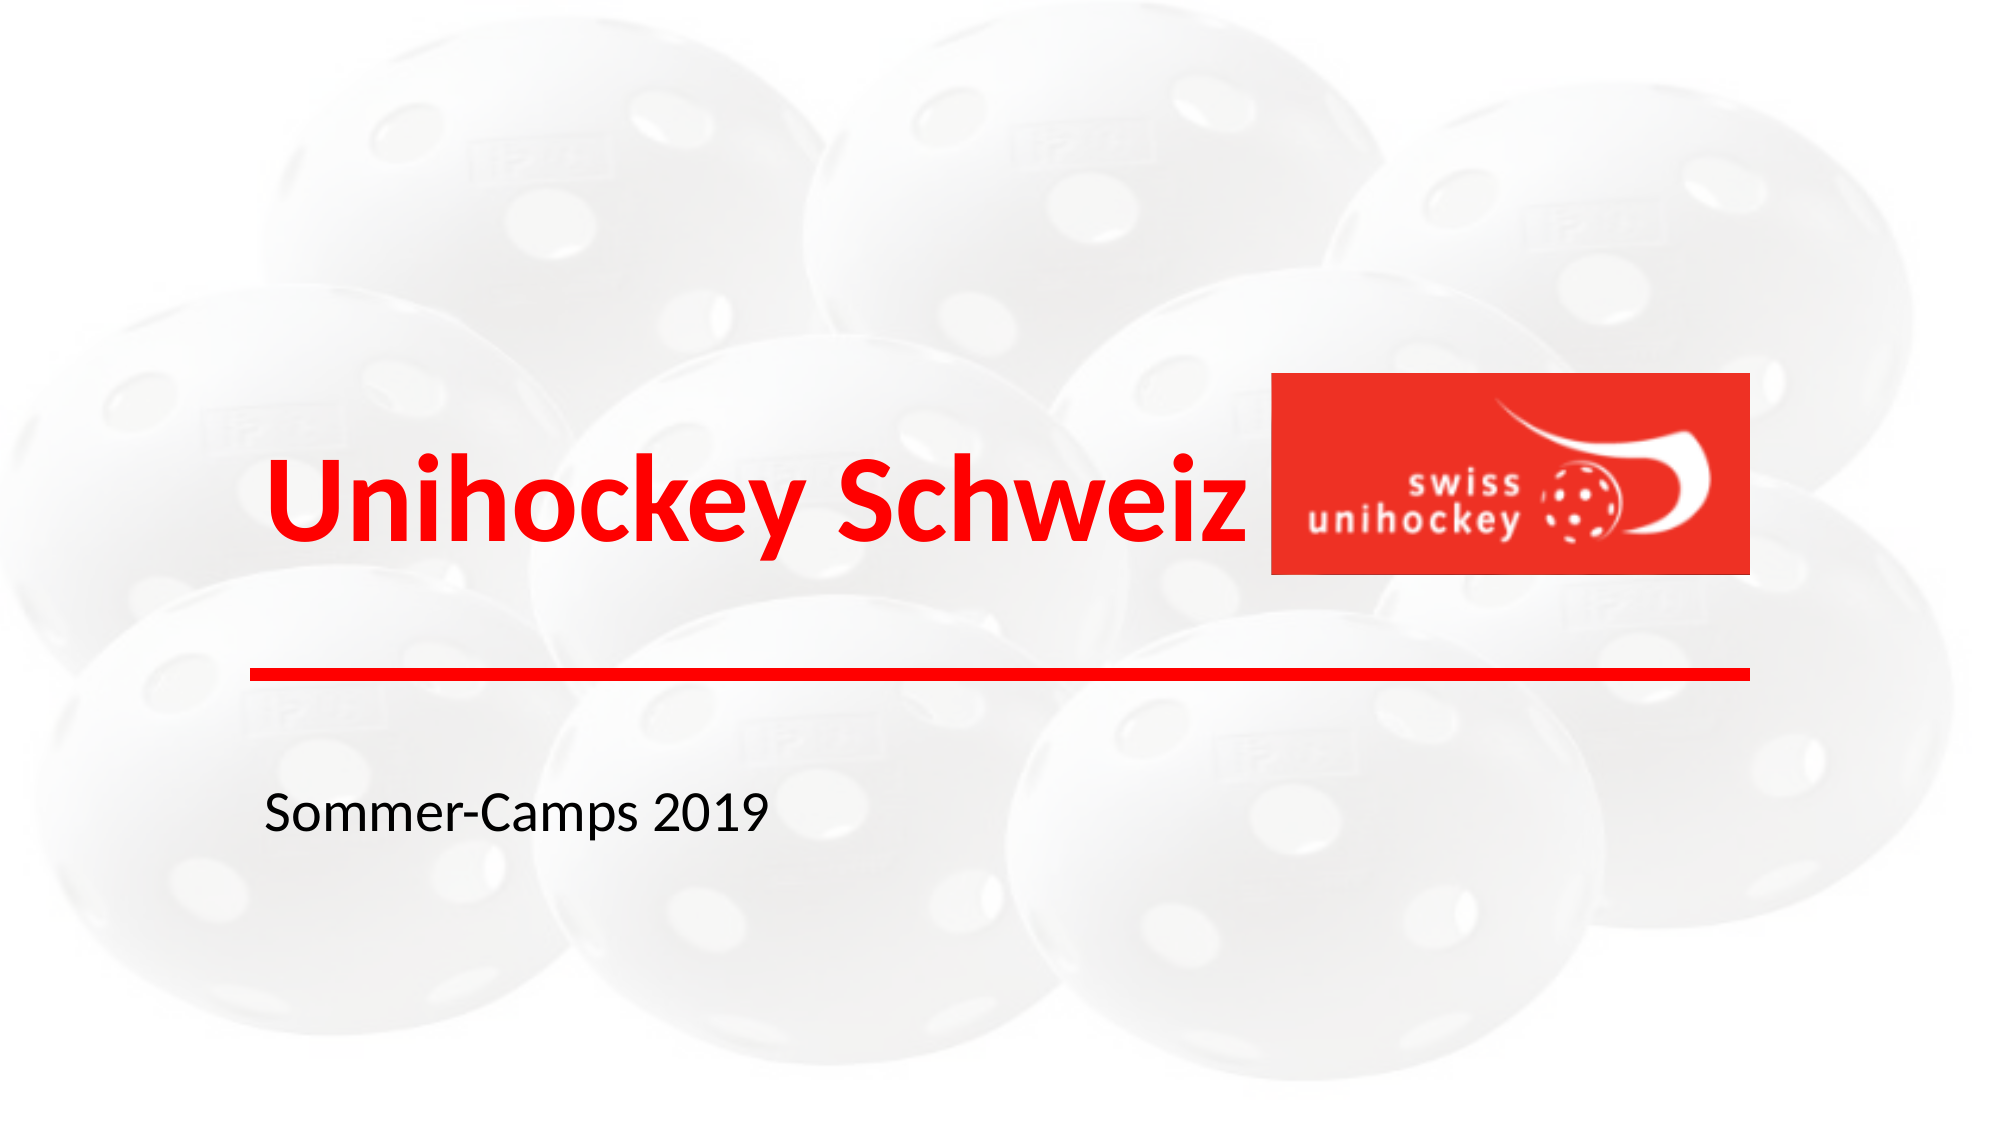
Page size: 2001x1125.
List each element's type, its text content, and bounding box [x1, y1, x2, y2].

picture [1271, 373, 1750, 575]
title Unihockey Schweiz [249, 184, 1750, 576]
subtitle Sommer-Camps 2019 [247, 770, 1753, 1049]
